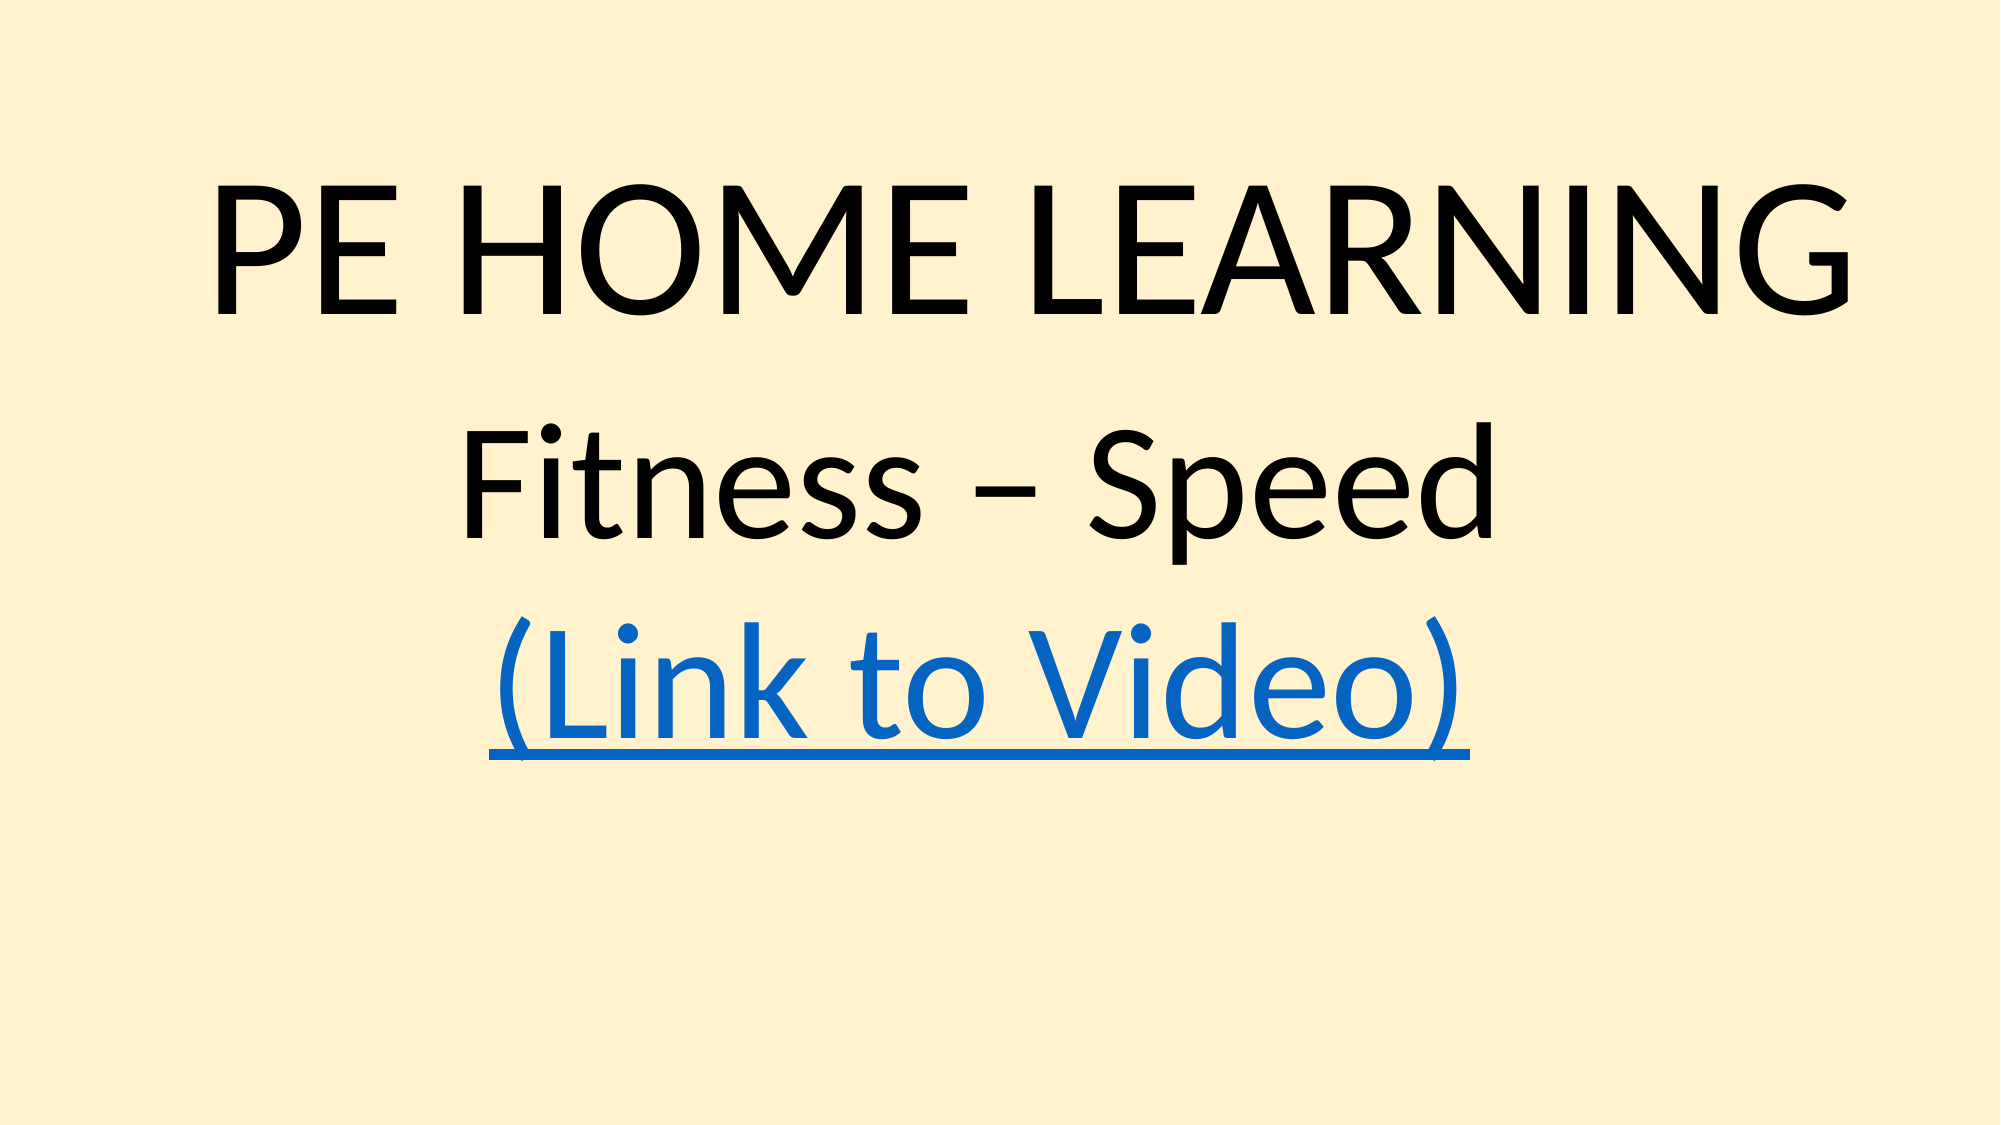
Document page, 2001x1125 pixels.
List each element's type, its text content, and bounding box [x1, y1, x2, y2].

text_box Fitness – Speed (Link to Video) [64, 364, 1896, 780]
text_box PE HOME LEARNING [64, 107, 2000, 362]
